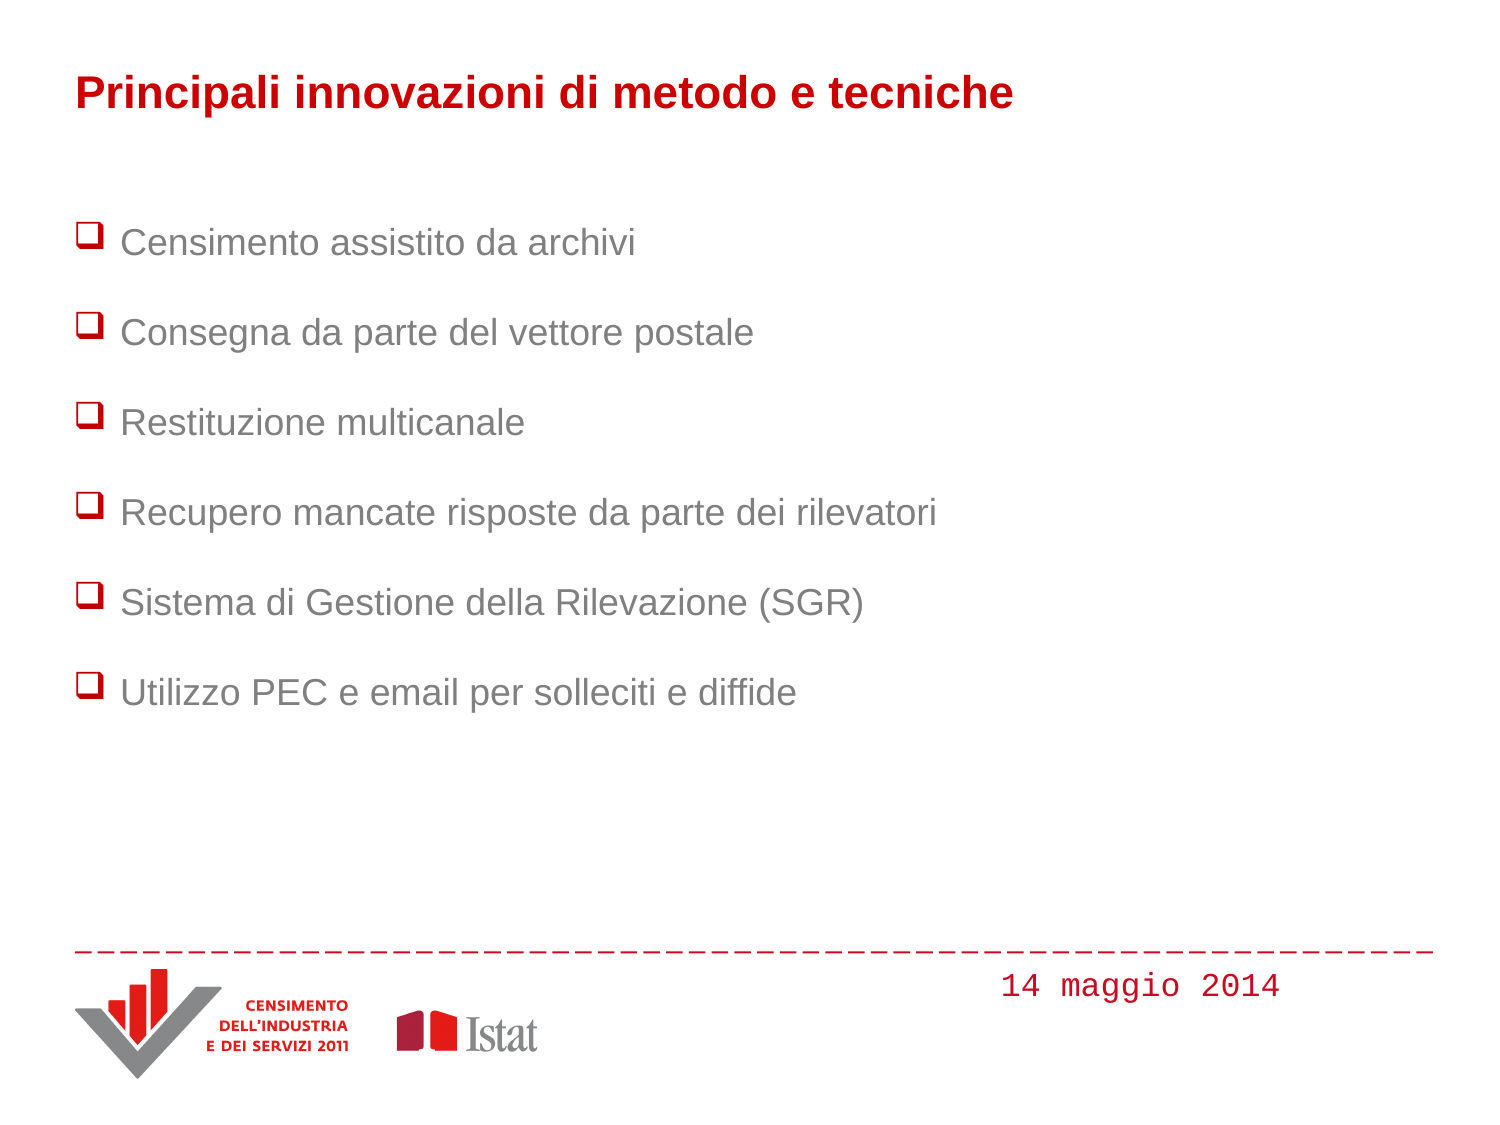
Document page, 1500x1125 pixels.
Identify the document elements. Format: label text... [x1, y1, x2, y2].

text_box Censimento assistito da archivi Consegna da parte del vettore postale Restituzione multicanale Recupero mancate risposte da parte dei rilevatori Sistema di Gestione della Rilevazione (SGR) Utilizzo PEC e email per solleciti e diffide [58, 210, 1431, 811]
text_box 14 maggio 2014 [986, 955, 1471, 1011]
picture [74, 969, 538, 1082]
text_box Principali innovazioni di metodo e tecniche [75, 54, 1162, 125]
